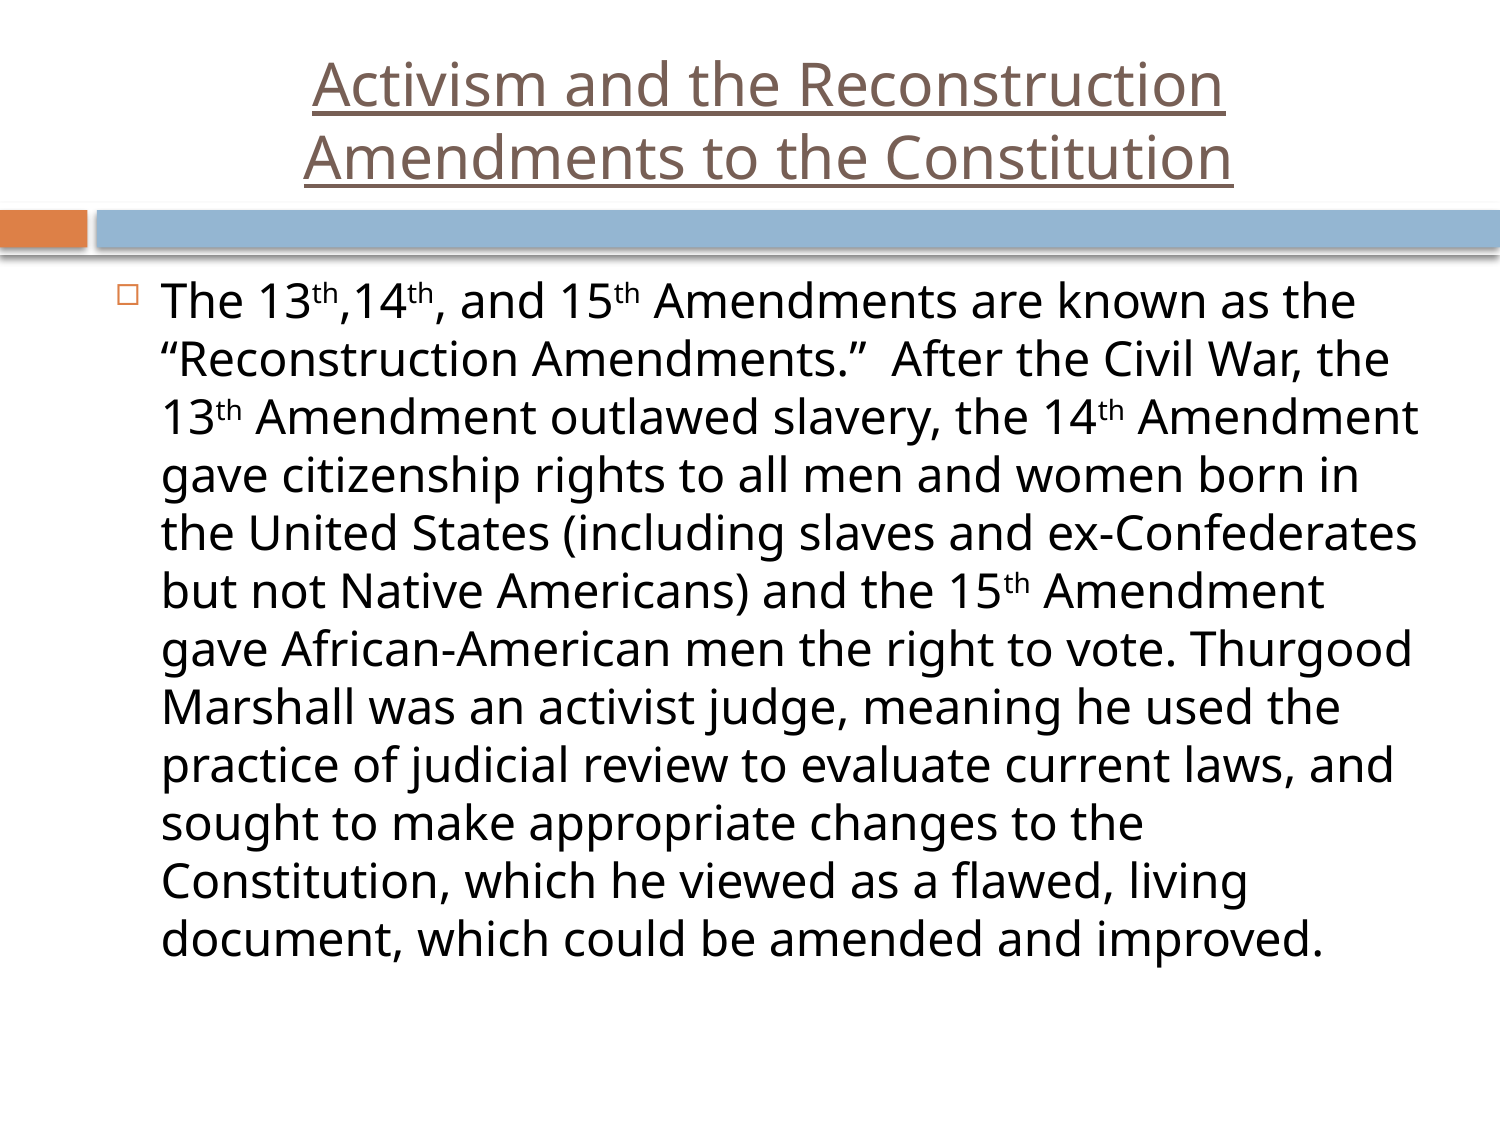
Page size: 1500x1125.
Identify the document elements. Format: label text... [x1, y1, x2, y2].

list The 13th,14th, and 15th Amendments are known as the “Reconstruction Amendments.” After the Civil War, the 13th Amendment outlawed slavery, the 14th Amendment gave citizenship rights to all men and women born in the United States (including slaves and ex-Confederates but not Native Americans) and the 15th Amendment gave African-American men the right to vote. Thurgood Marshall was an activist judge, meaning he used the practice of judicial review to evaluate current laws, and sought to make appropriate changes to the Constitution, which he viewed as a flawed, living document, which could be amended and improved. [100, 262, 1438, 1000]
title Activism and the Reconstruction Amendments to the Constitution [100, 37, 1438, 200]
